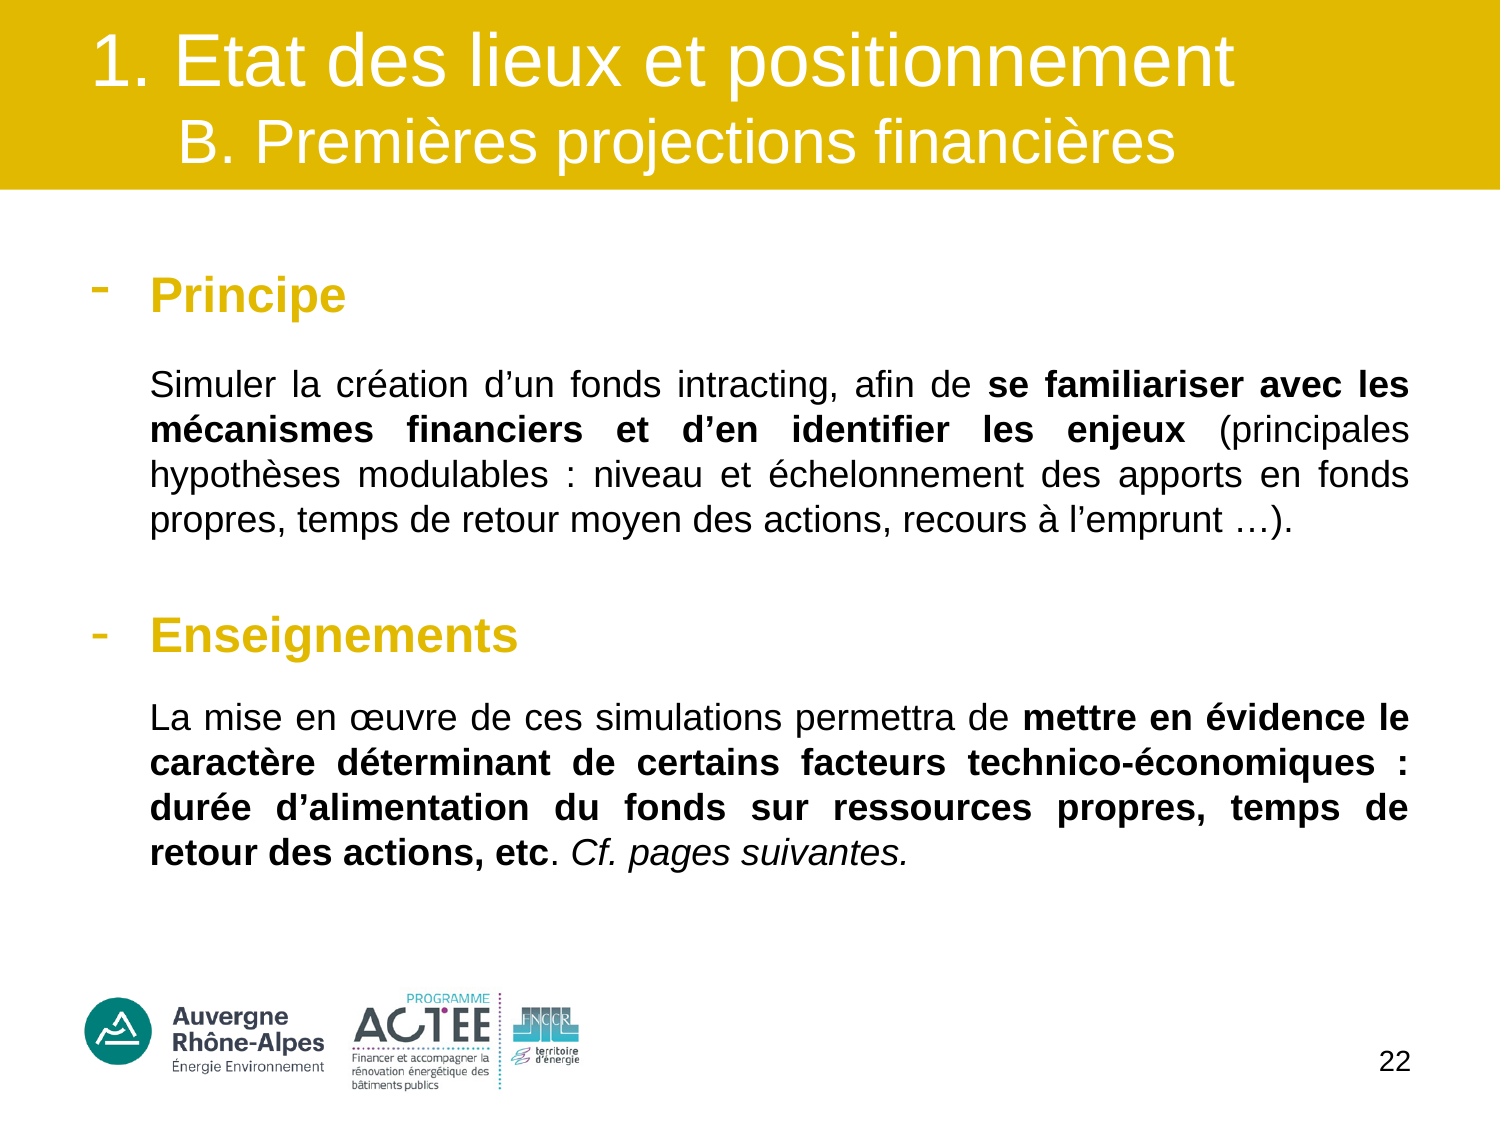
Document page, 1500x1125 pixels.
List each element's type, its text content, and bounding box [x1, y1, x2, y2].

picture [348, 987, 586, 1094]
list Principe Simuler la création d’un fonds intracting, afin de se familiariser avec les mécanismes financiers et d’en identifier les enjeux (principales hypothèses modulables : niveau et échelonnement des apports en fonds propres, temps de retour moyen des actions, recours à l’emprunt …). Enseignements La mise en œuvre de ces simulations permettra de mettre en évidence le caractère déterminant de certains facteurs technico-économiques : durée d’alimentation du fonds sur ressources propres, temps de retour des actions, etc. Cf. pages suivantes. [74, 255, 1426, 977]
title 1. Etat des lieux et positionnement B. Premières projections financières [74, 0, 1426, 188]
picture [76, 987, 337, 1085]
